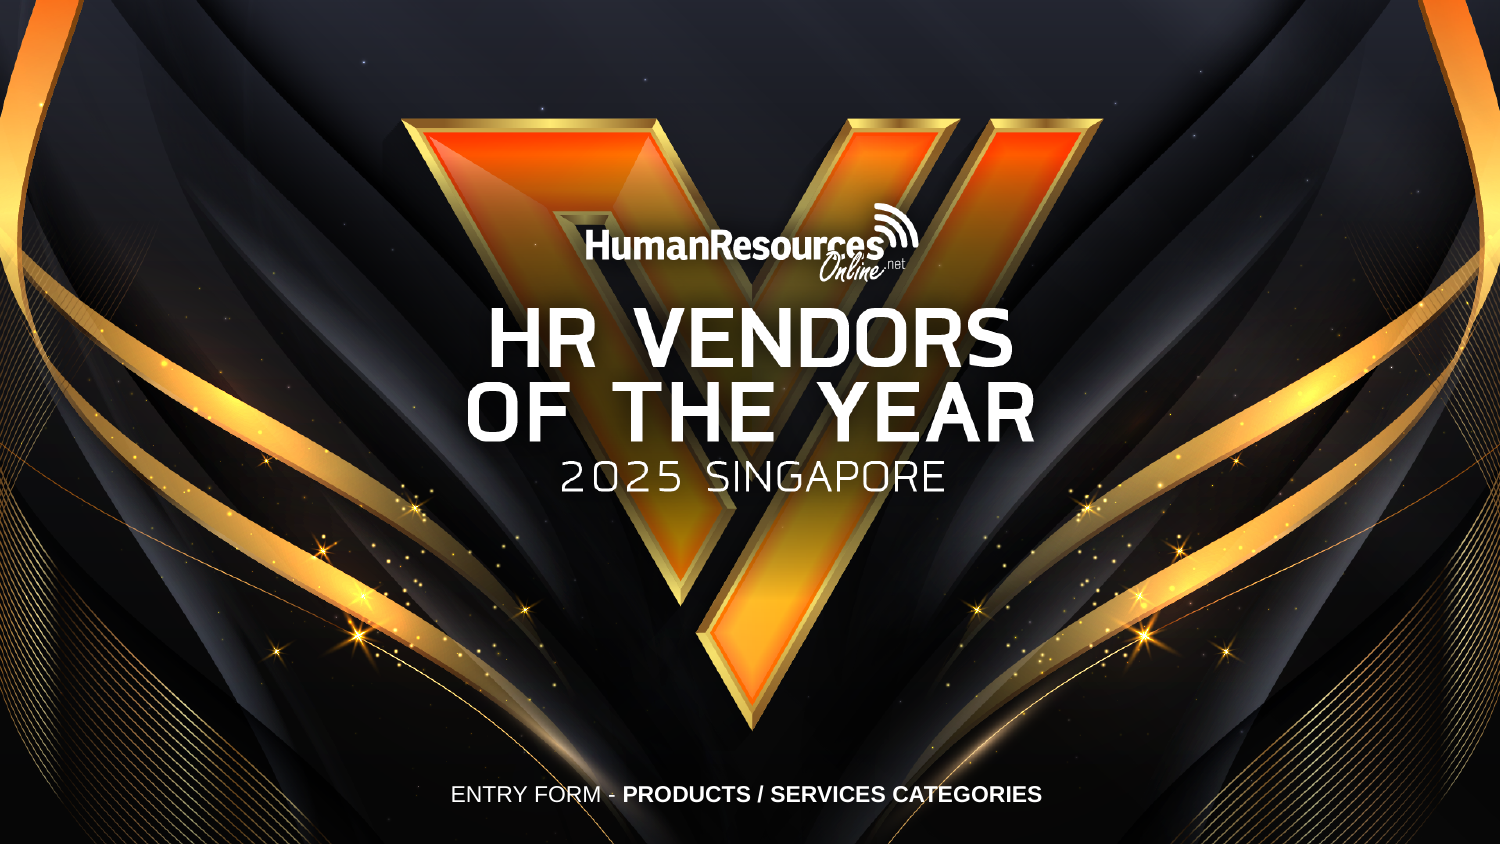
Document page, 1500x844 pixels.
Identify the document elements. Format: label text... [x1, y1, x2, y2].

picture [0, 0, 1500, 844]
text_box ENTRY FORM - PRODUCTS / SERVICES CATEGORIES [419, 764, 1081, 822]
